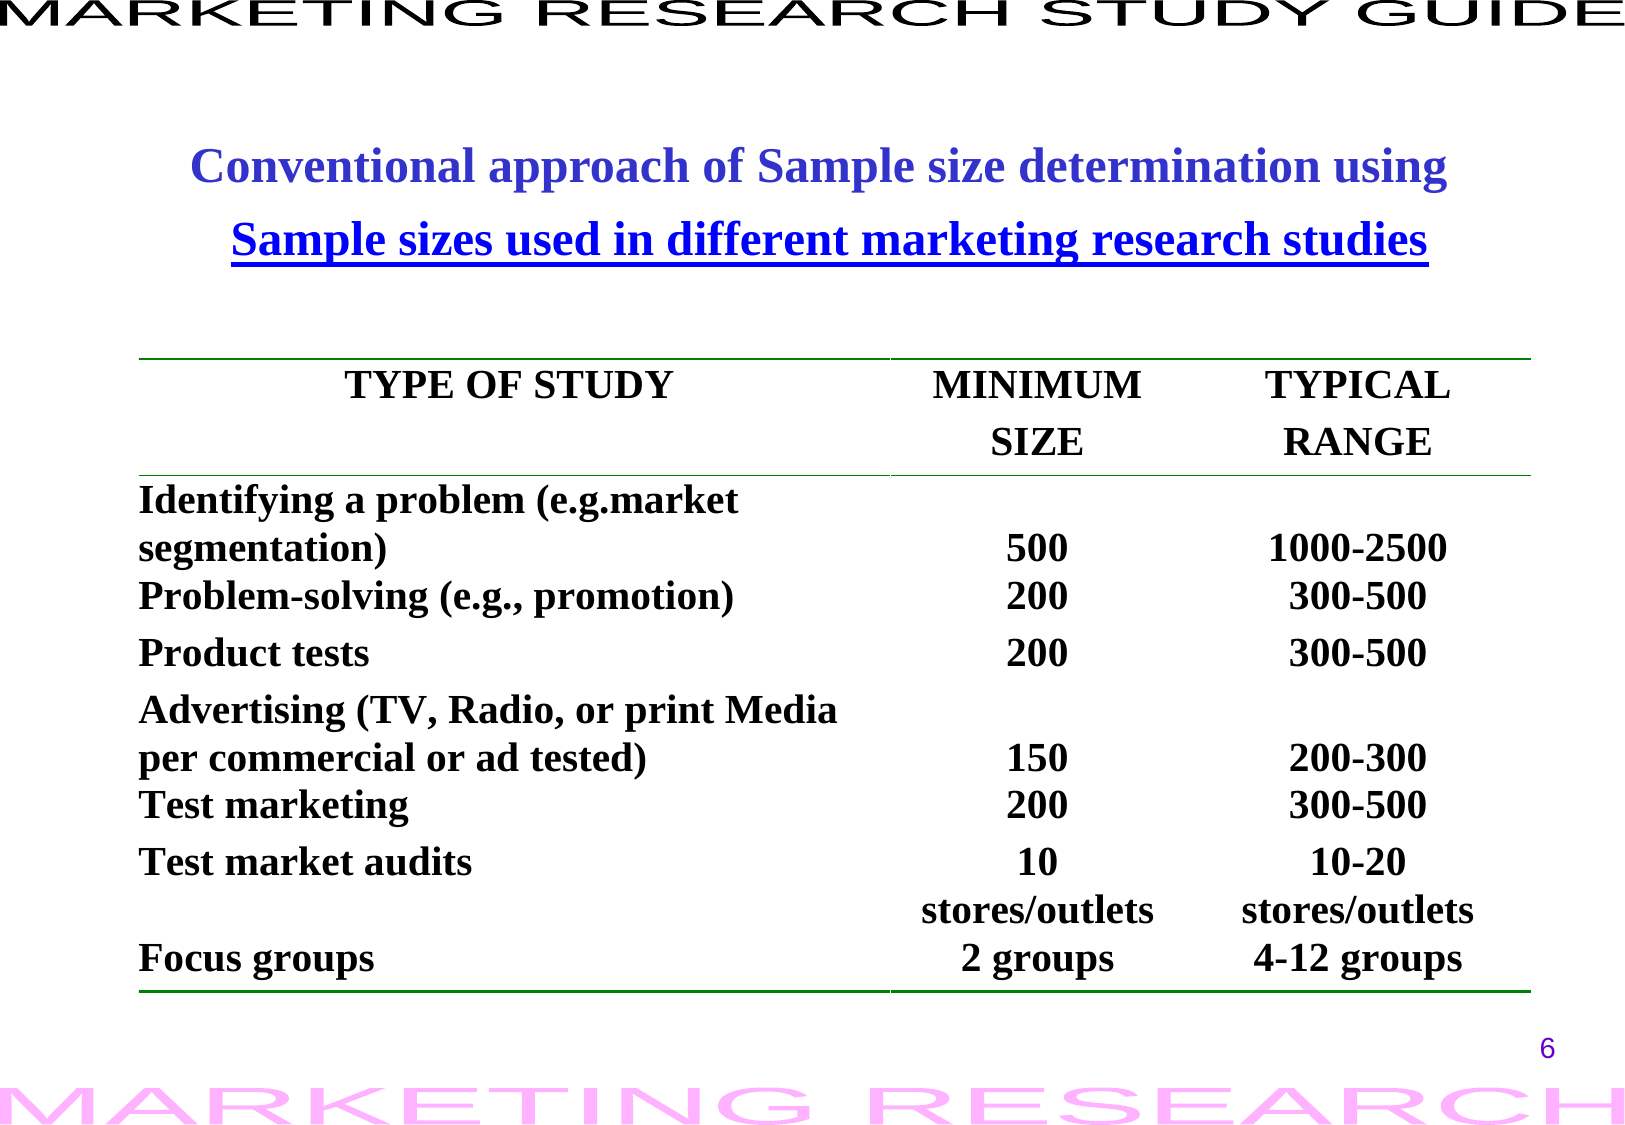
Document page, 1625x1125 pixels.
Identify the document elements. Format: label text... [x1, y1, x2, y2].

title Conventional approach of Sample size determination using [86, 124, 1551, 201]
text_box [138, 210, 1543, 1025]
